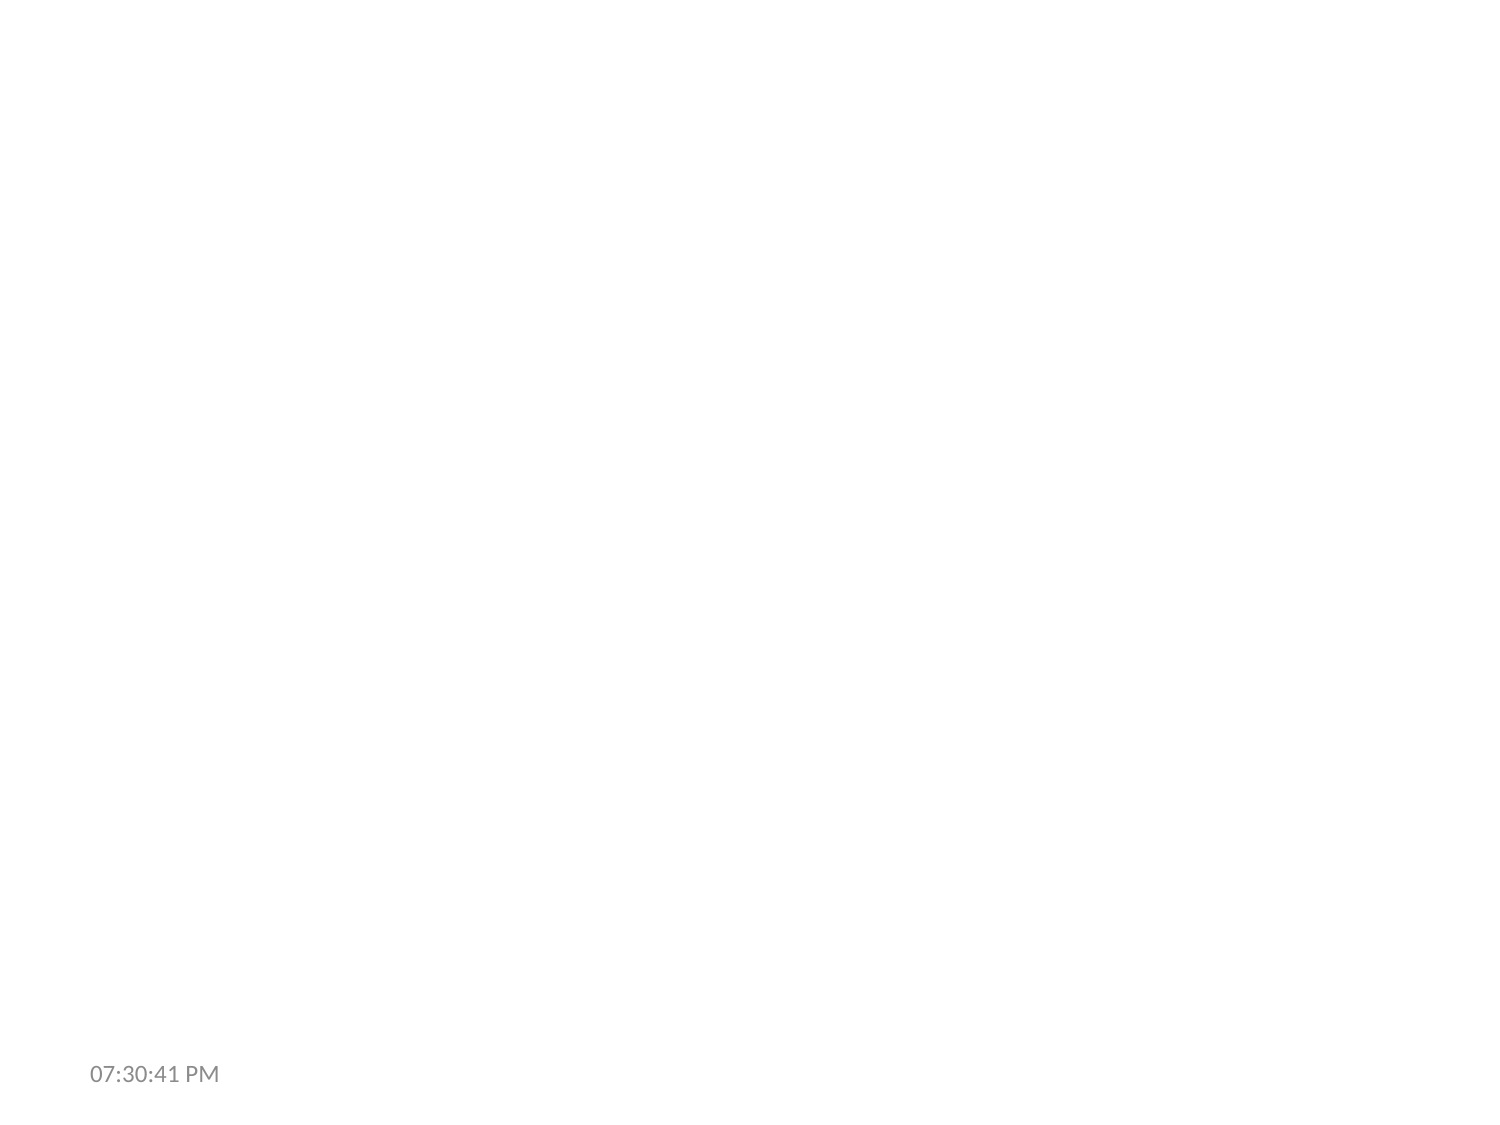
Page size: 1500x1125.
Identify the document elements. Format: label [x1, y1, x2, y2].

slide_number [75, 1042, 425, 1103]
